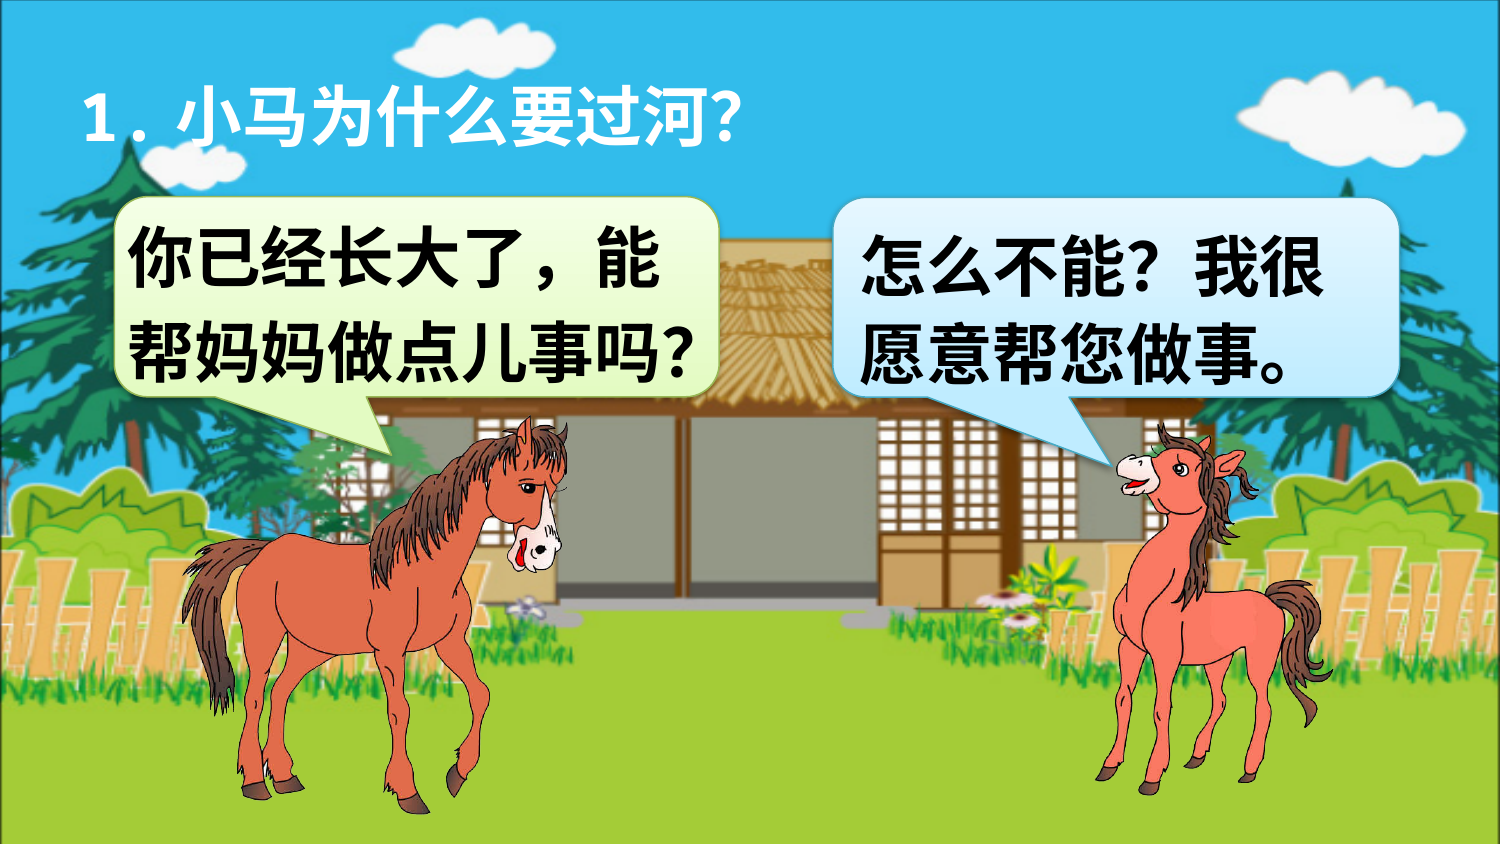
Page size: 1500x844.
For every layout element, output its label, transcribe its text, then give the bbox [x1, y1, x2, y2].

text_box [112, 191, 731, 397]
text_box 1.小马为什么要过河？ [64, 43, 778, 163]
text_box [832, 197, 1400, 398]
picture [0, 0, 1500, 844]
